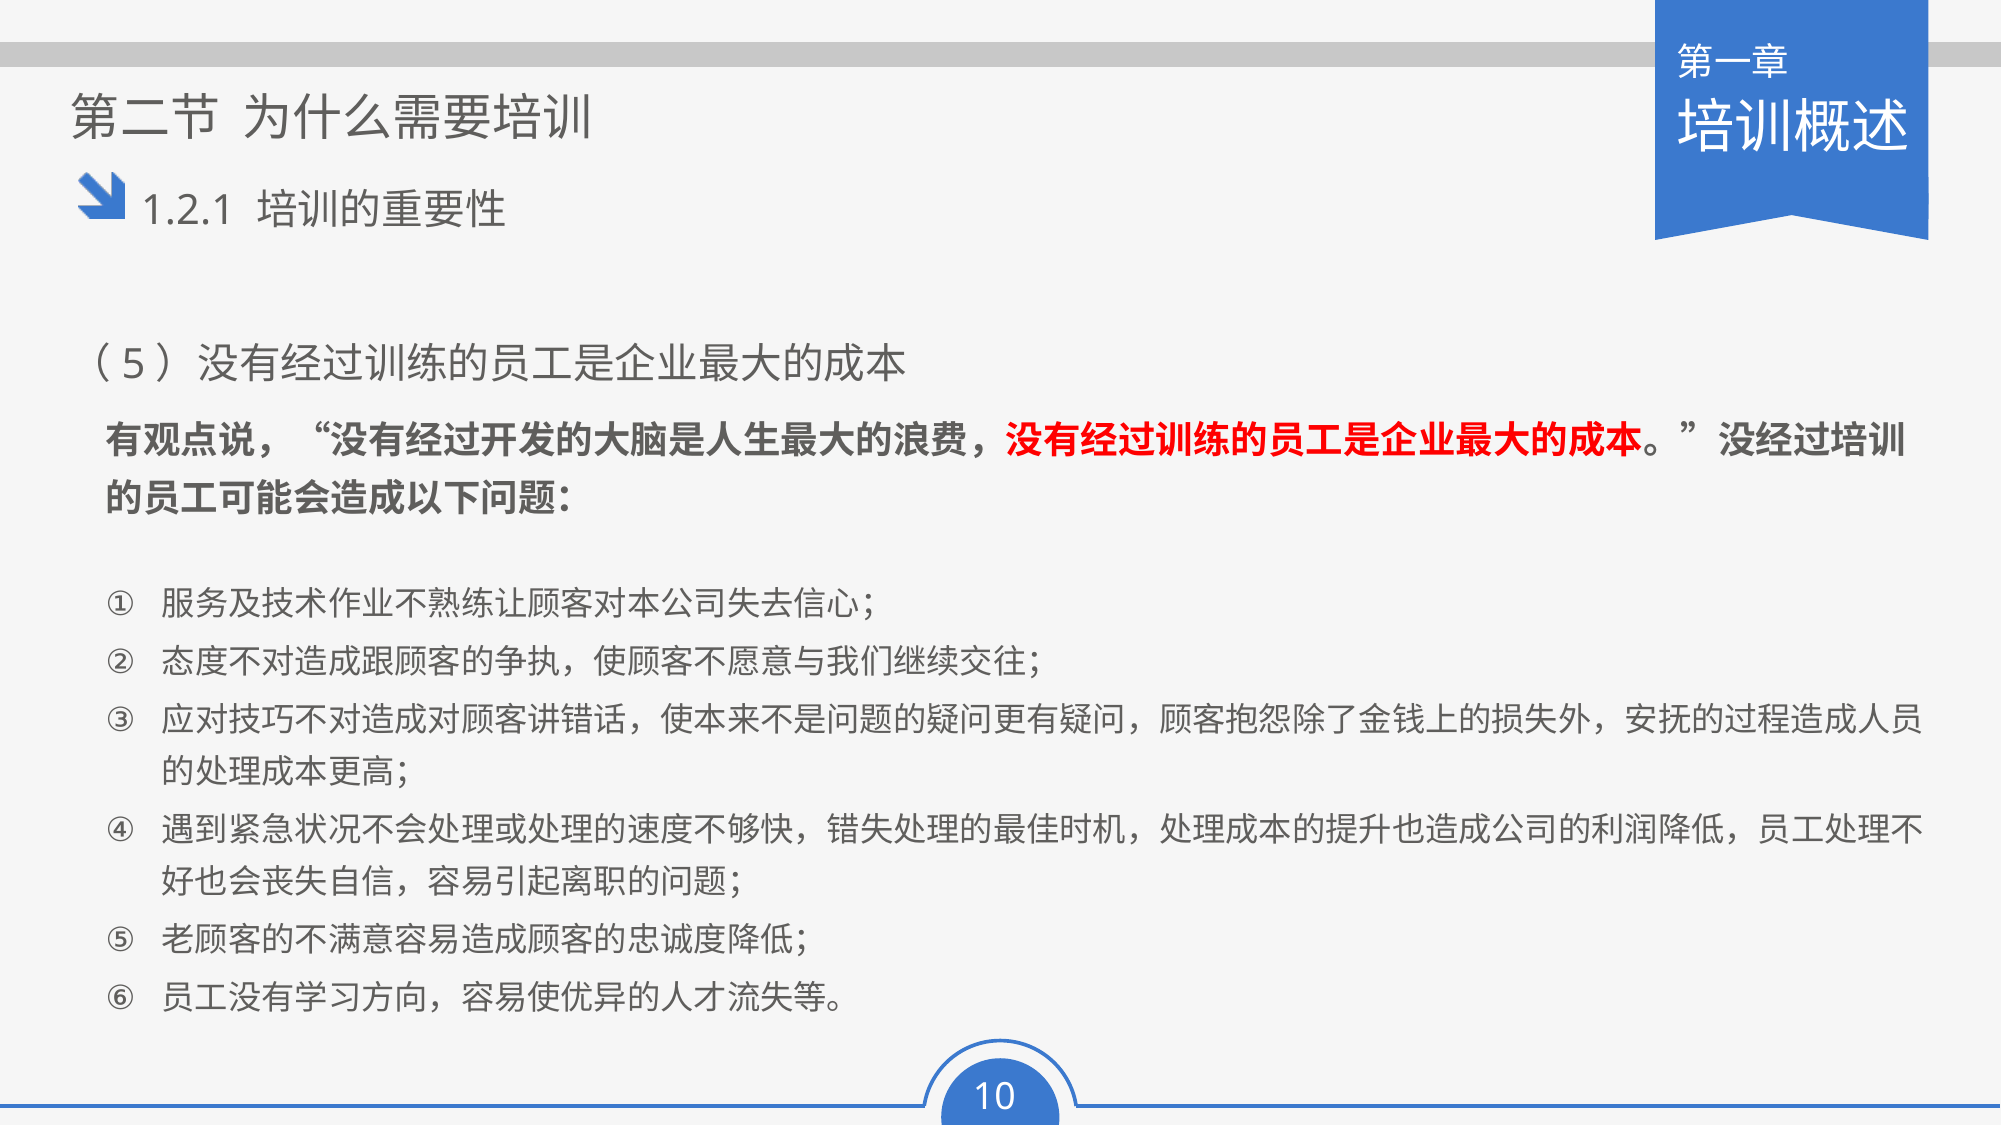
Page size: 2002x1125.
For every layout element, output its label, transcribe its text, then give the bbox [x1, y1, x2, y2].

text_box 有观点说，“没有经过开发的大脑是人生最大的浪费，没有经过训练的员工是企业最大的成本。”没经过培训的员工可能会造成以下问题： [90, 395, 1946, 527]
text_box 服务及技术作业不熟练让顾客对本公司失去信心； 态度不对造成跟顾客的争执，使顾客不愿意与我们继续交往； 应对技巧不对造成对顾客讲错话，使本来不是问题的疑问更有疑问，顾客抱怨除了金钱上的损失外，安抚的过程造成人员的处理成本更高； 遇到紧急状况不会处理或处理的速度不够快，错失处理的最佳时机，处理成本的提升也造成公司的利润降低，员工处理不好也会丧失自信，容易引起离职的问题； 老顾客的不满意容易造成顾客的忠诚度降低； 员工没有学习方向，容易使优异的人才流失等。 [90, 562, 1946, 1024]
text_box （5）没有经过训练的员工是企业最大的成本 [55, 314, 979, 395]
picture [78, 172, 125, 219]
